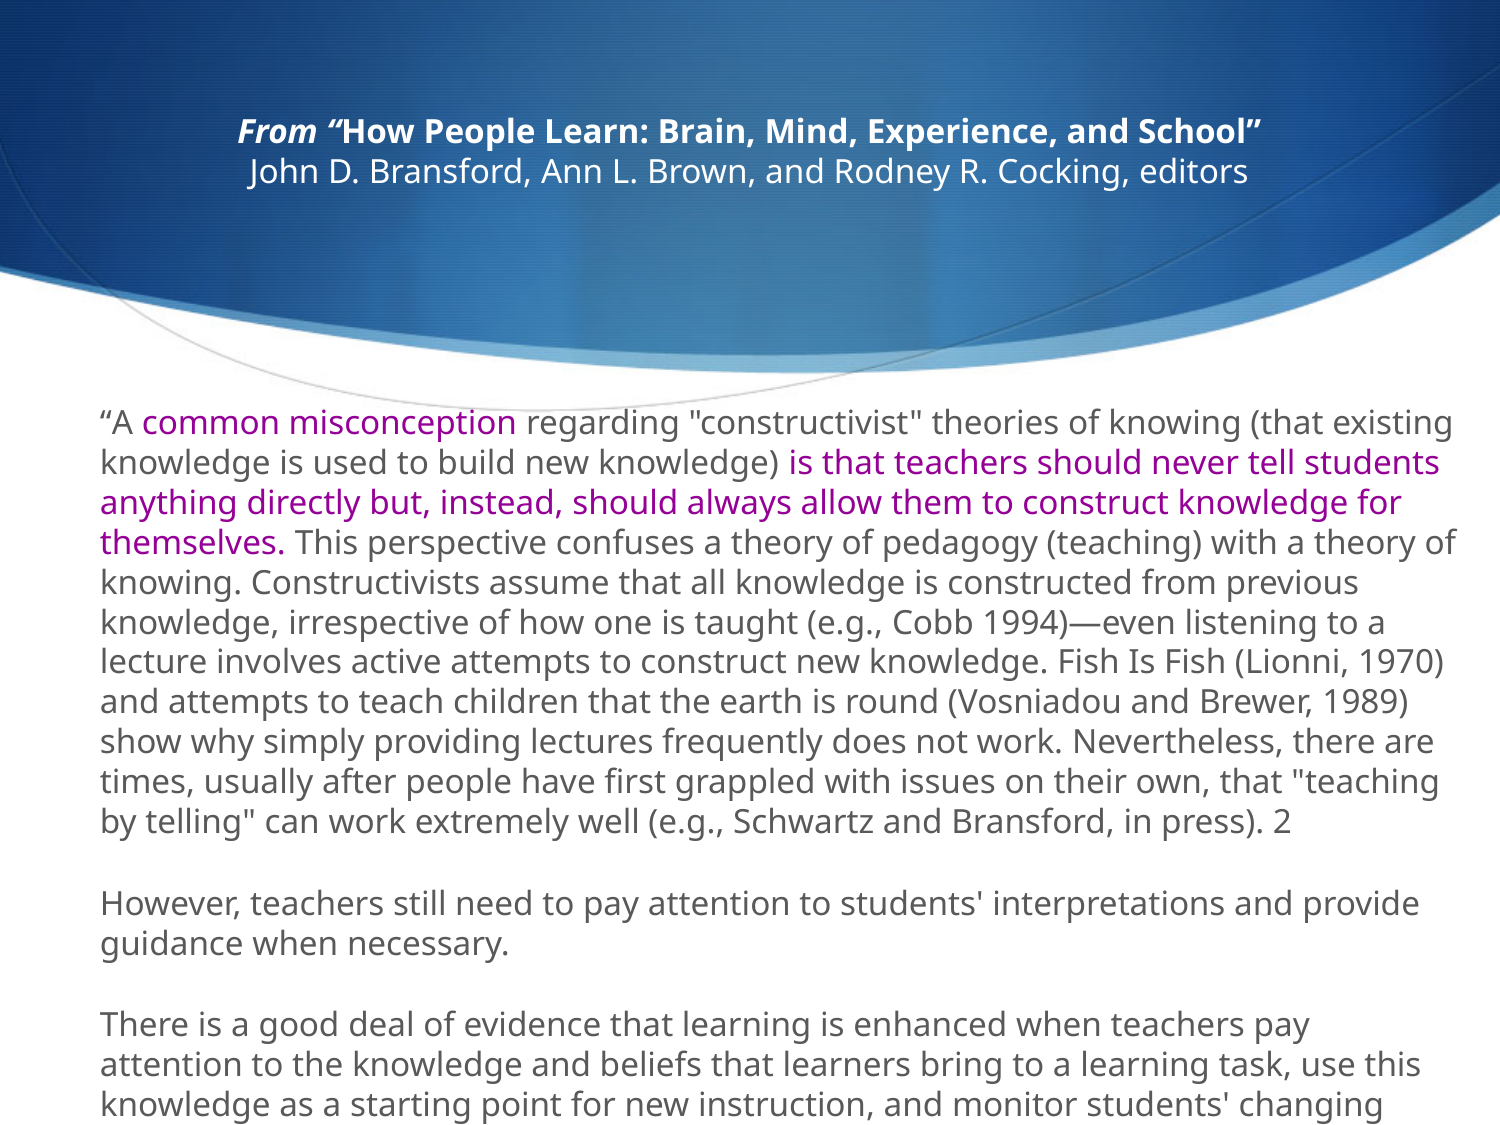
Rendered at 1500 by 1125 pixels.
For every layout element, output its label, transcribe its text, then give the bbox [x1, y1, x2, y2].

list “A common misconception regarding "constructivist" theories of knowing (that existing knowledge is used to build new knowledge) is that teachers should never tell students anything directly but, instead, should always allow them to construct knowledge for themselves. This perspective confuses a theory of pedagogy (teaching) with a theory of knowing. Constructivists assume that all knowledge is constructed from previous knowledge, irrespective of how one is taught (e.g., Cobb 1994)—even listening to a lecture involves active attempts to construct new knowledge. Fish Is Fish (Lionni, 1970) and attempts to teach children that the earth is round (Vosniadou and Brewer, 1989) show why simply providing lectures frequently does not work. Nevertheless, there are times, usually after people have first grappled with issues on their own, that "teaching by telling" can work extremely well (e.g., Schwartz and Bransford, in press). 2 However, teachers still need to pay attention to students' interpretations and provide guidance when necessary. There is a good deal of evidence that learning is enhanced when teachers pay attention to the knowledge and beliefs that learners bring to a learning task, use this knowledge as a starting point for new instruction, and monitor students' changing conceptions as instruction proceeds.” [28, 393, 1476, 1046]
picture [0, 0, 1500, 1125]
title From “How People Learn: Brain, Mind, Experience, and School” John D. Bransford, Ann L. Brown, and Rodney R. Cocking, editors [75, 56, 1425, 245]
